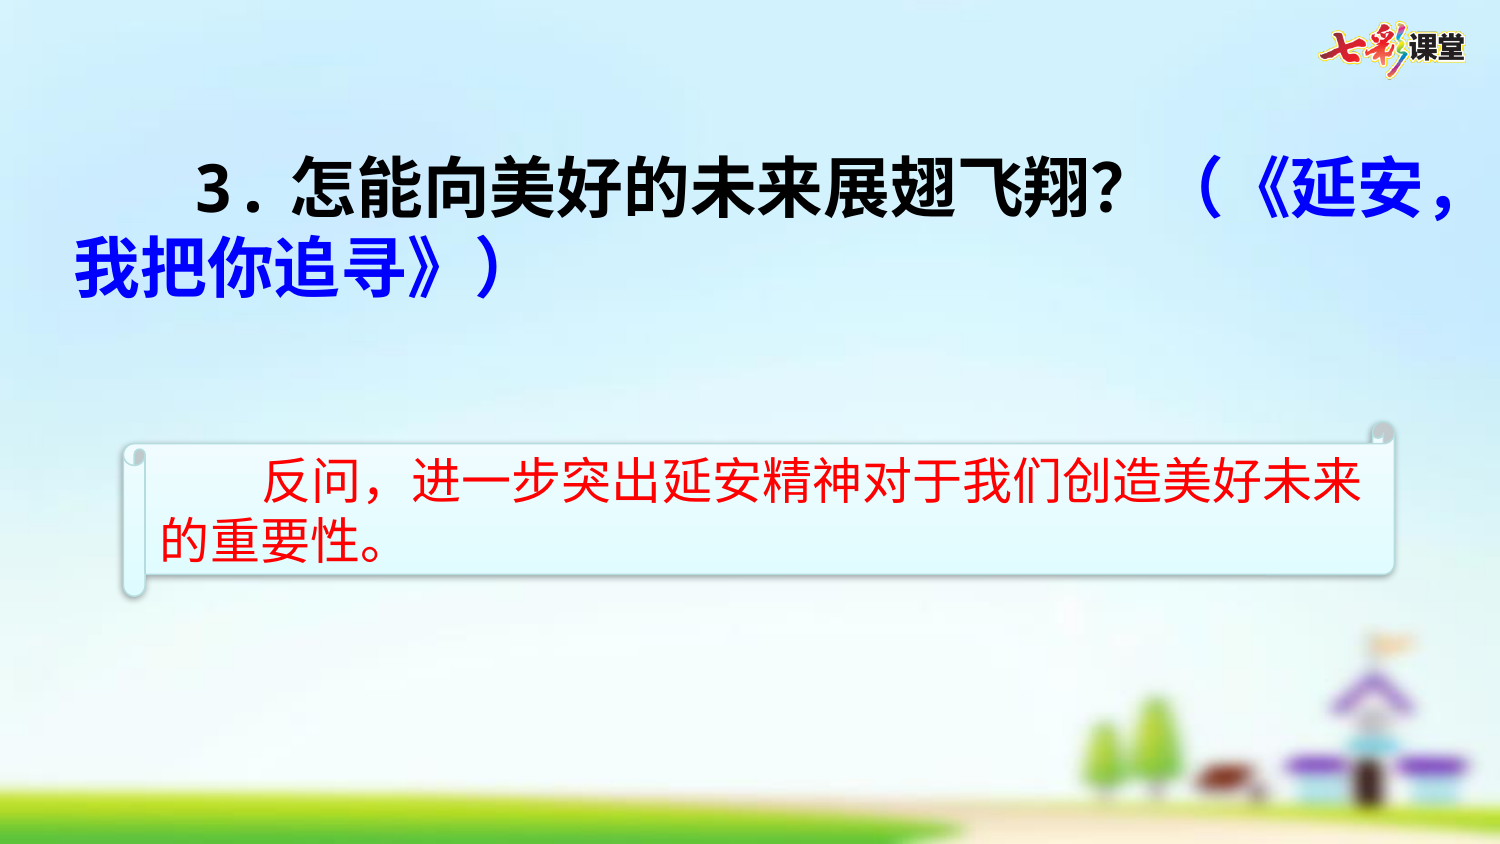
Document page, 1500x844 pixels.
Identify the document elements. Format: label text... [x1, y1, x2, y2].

text_box 3.怎能向美好的未来展翅飞翔？（《延安，我把你追寻》） [59, 138, 1459, 313]
picture [0, 0, 1500, 844]
text_box 反问，进一步突出延安精神对于我们创造美好未来的重要性。 [122, 421, 1396, 598]
